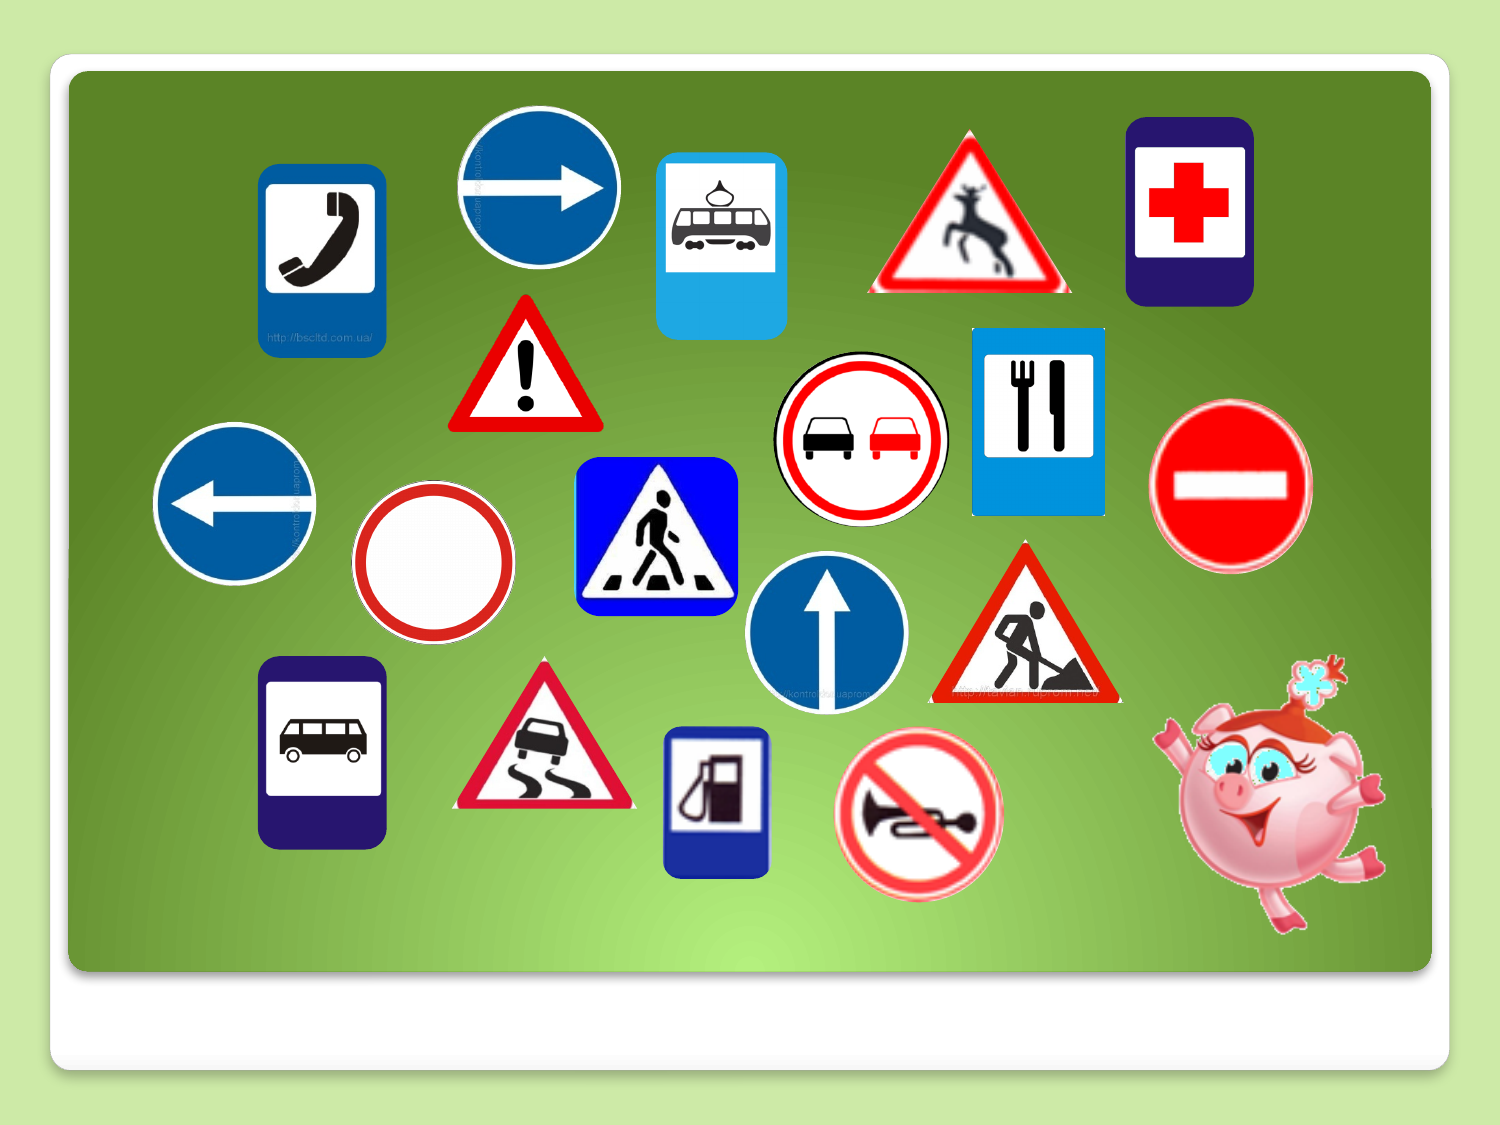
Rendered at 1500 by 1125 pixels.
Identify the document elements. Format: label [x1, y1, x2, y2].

picture [773, 351, 950, 528]
picture [152, 421, 317, 587]
picture [655, 152, 788, 341]
picture [1124, 116, 1255, 307]
picture [927, 538, 1124, 704]
picture [573, 456, 739, 617]
picture [662, 726, 772, 880]
picture [744, 550, 910, 716]
picture [866, 128, 1073, 294]
list [351, 480, 516, 645]
picture [1148, 398, 1314, 575]
picture [985, 355, 1093, 457]
picture [257, 655, 387, 850]
picture [257, 163, 387, 359]
picture [456, 105, 622, 270]
picture [451, 655, 638, 809]
picture [1148, 644, 1395, 938]
picture [445, 292, 607, 434]
picture [833, 726, 1005, 903]
